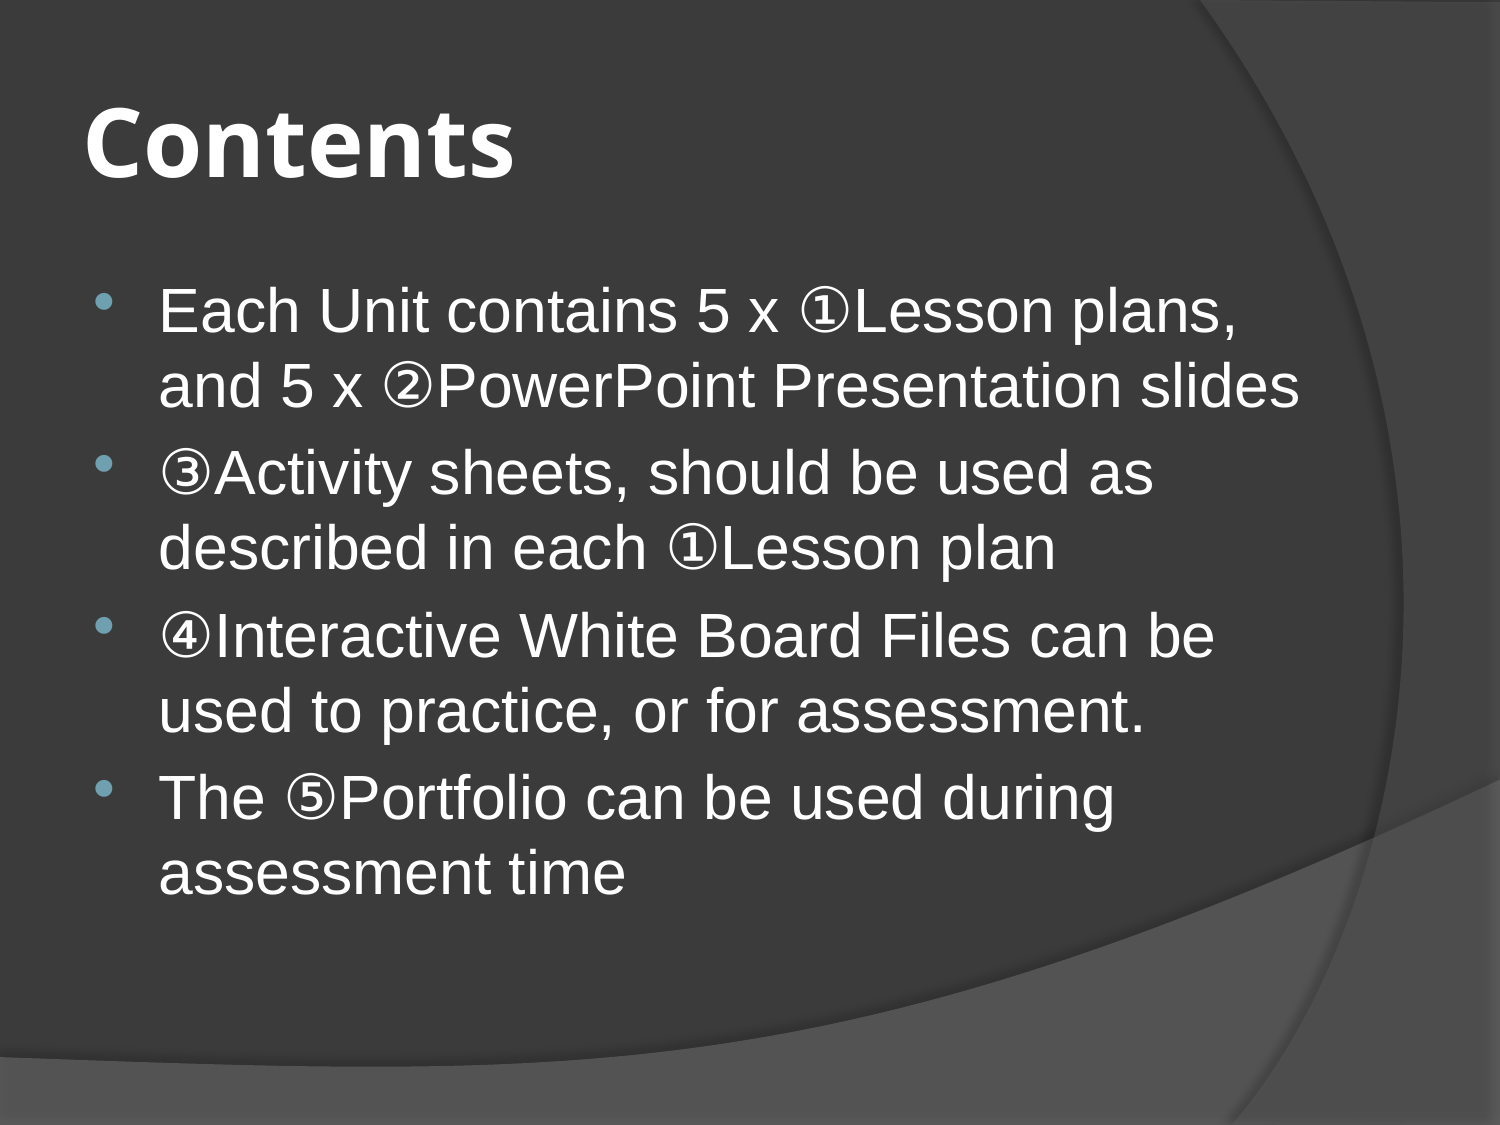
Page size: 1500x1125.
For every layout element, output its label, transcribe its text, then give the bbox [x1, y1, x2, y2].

list Each Unit contains 5 x ①Lesson plans, and 5 x ②PowerPoint Presentation slides ③Activity sheets, should be used as described in each ①Lesson plan ④Interactive White Board Files can be used to practice, or for assessment. The ⑤Portfolio can be used during assessment time [75, 262, 1329, 1005]
title Contents [75, 45, 1300, 233]
